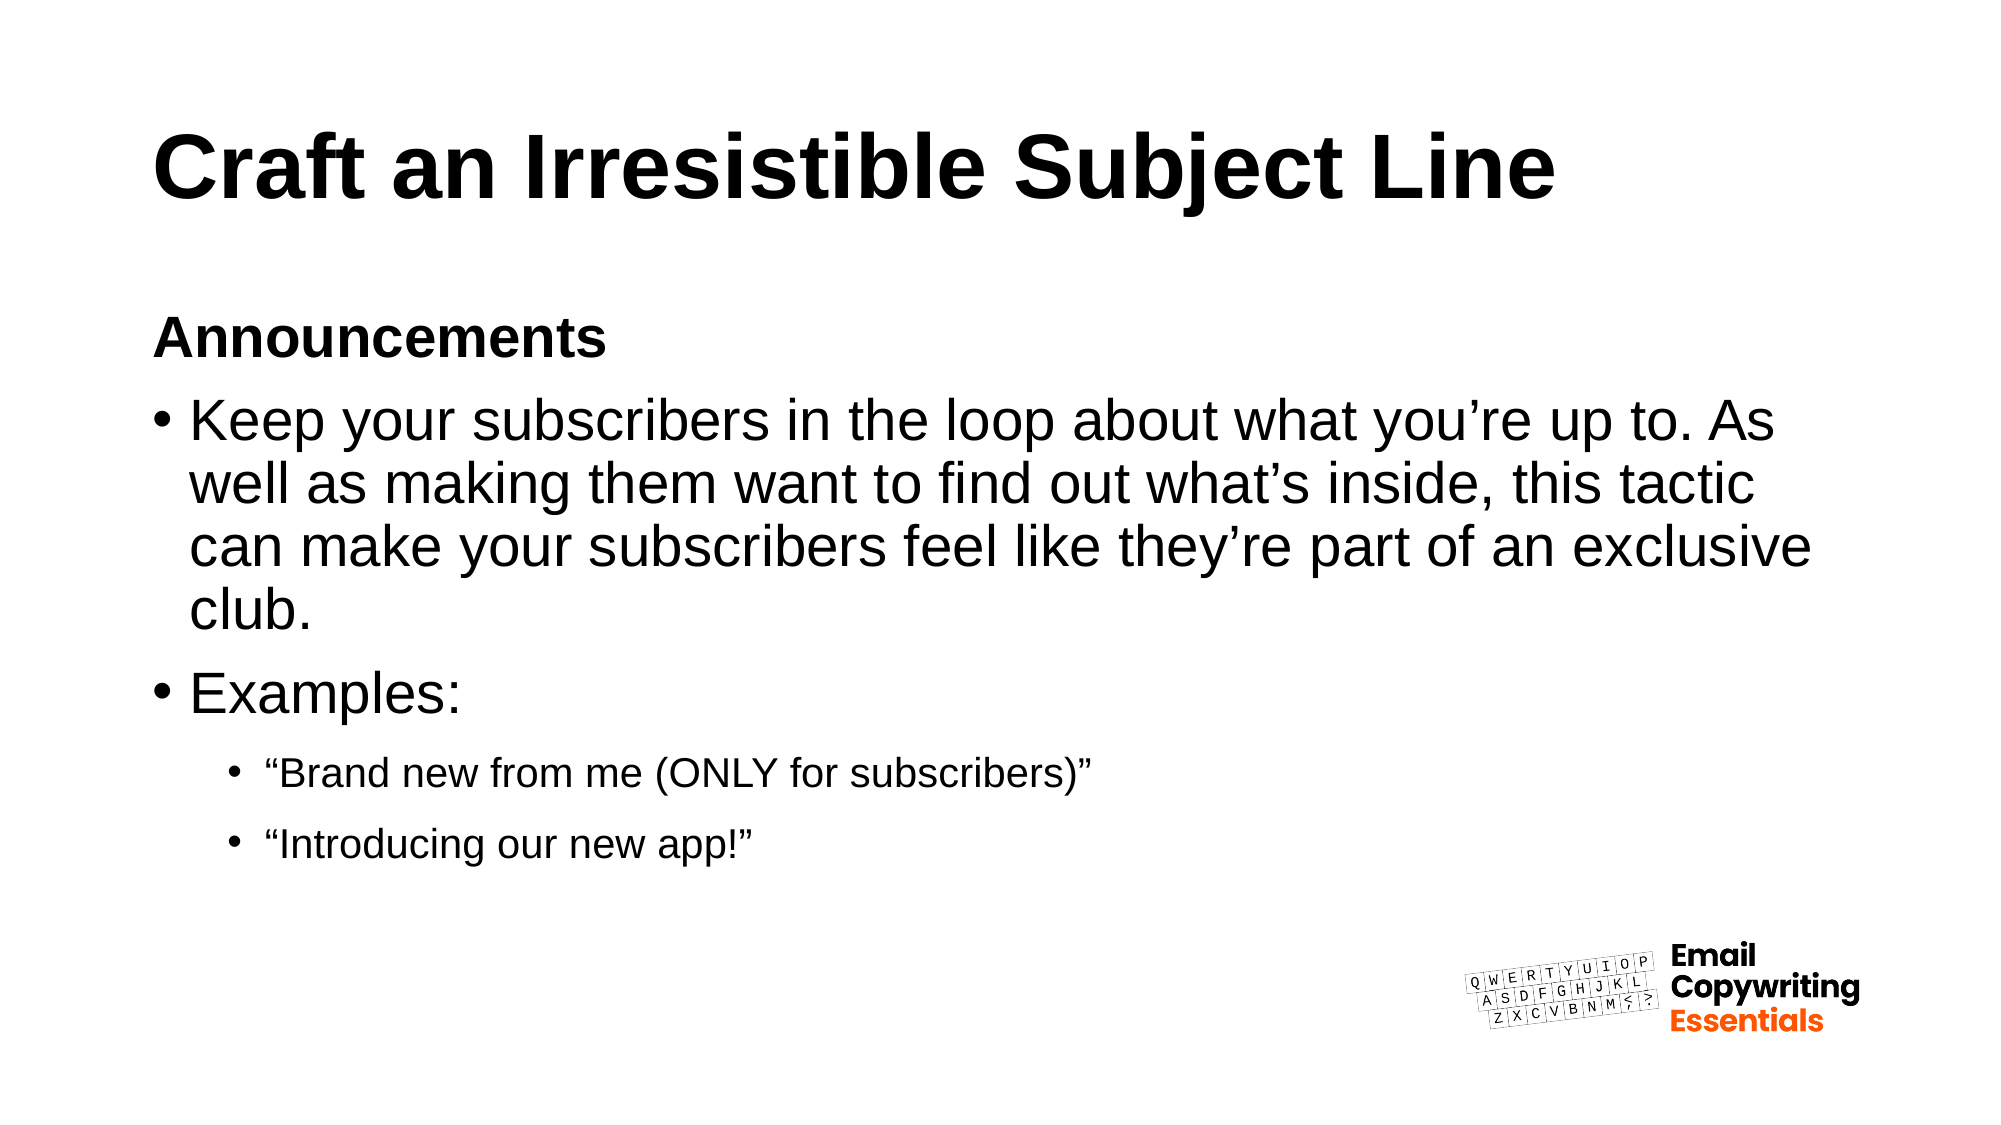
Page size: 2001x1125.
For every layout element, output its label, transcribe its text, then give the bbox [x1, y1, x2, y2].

list Announcements Keep your subscribers in the loop about what you’re up to. As well as making them want to find out what’s inside, this tactic can make your subscribers feel like they’re part of an exclusive club. Examples: “Brand new from me (ONLY for subscribers)” “Introducing our new app!” [137, 299, 1863, 1014]
title Craft an Irresistible Subject Line [137, 59, 1863, 278]
picture [1462, 1014, 1863, 1066]
